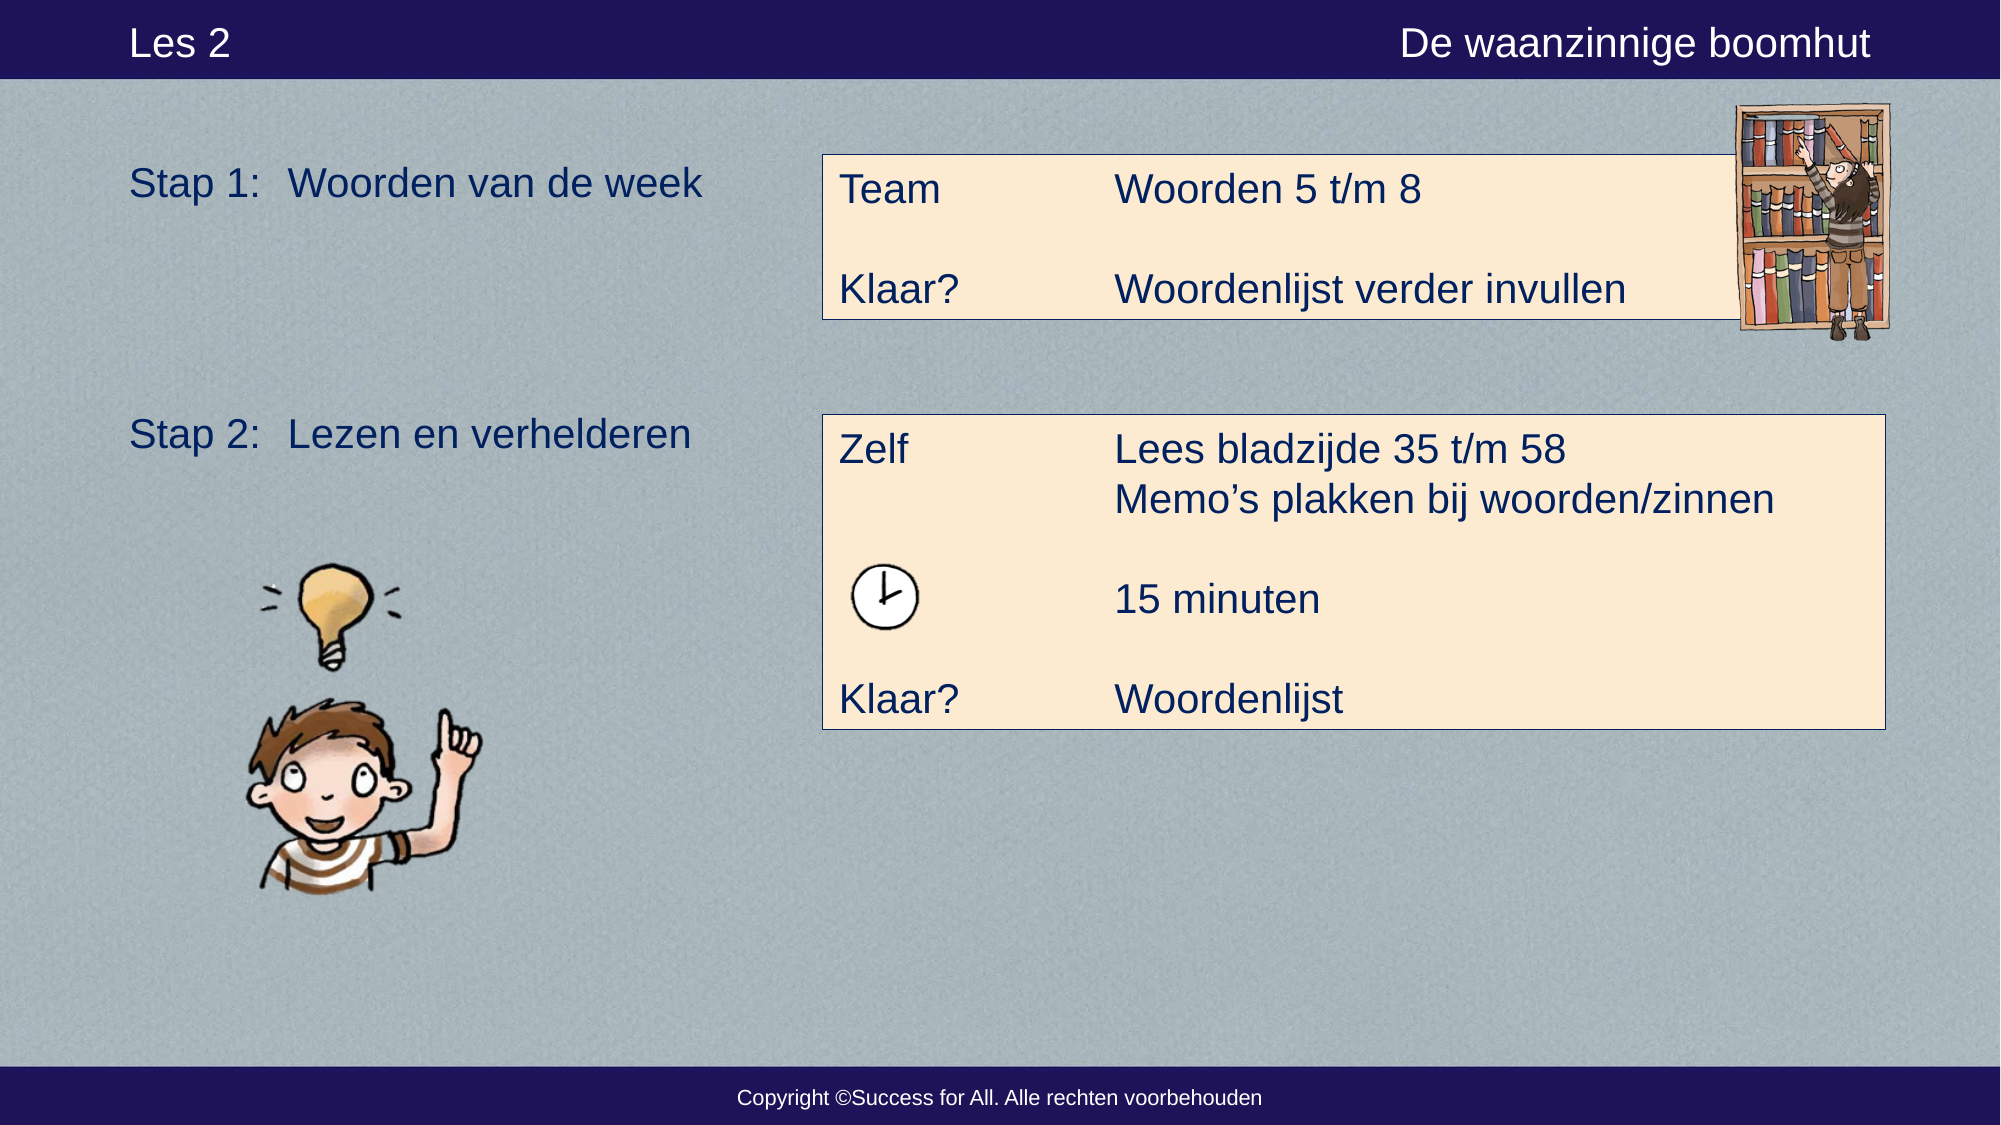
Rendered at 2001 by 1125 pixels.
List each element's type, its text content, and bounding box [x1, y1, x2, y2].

text_box Zelf Lees bladzijde 35 t/m 58 Memo’s plakken bij woorden/zinnen 15 minuten Klaar? Woordenlijst [822, 414, 1886, 730]
text_box Copyright ©Success for All. Alle rechten voorbehouden [0, 1076, 2000, 1125]
text_box Les 2 [114, 8, 354, 73]
text_box Team Woorden 5 t/m 8 Klaar? Woordenlijst verder invullen [822, 154, 1719, 320]
text_box De waanzinnige boomhut [999, 8, 1886, 73]
text_box Stap 1: Woorden van de week Stap 2: Lezen en verhelderen [114, 148, 907, 514]
picture [0, 0, 2001, 1125]
